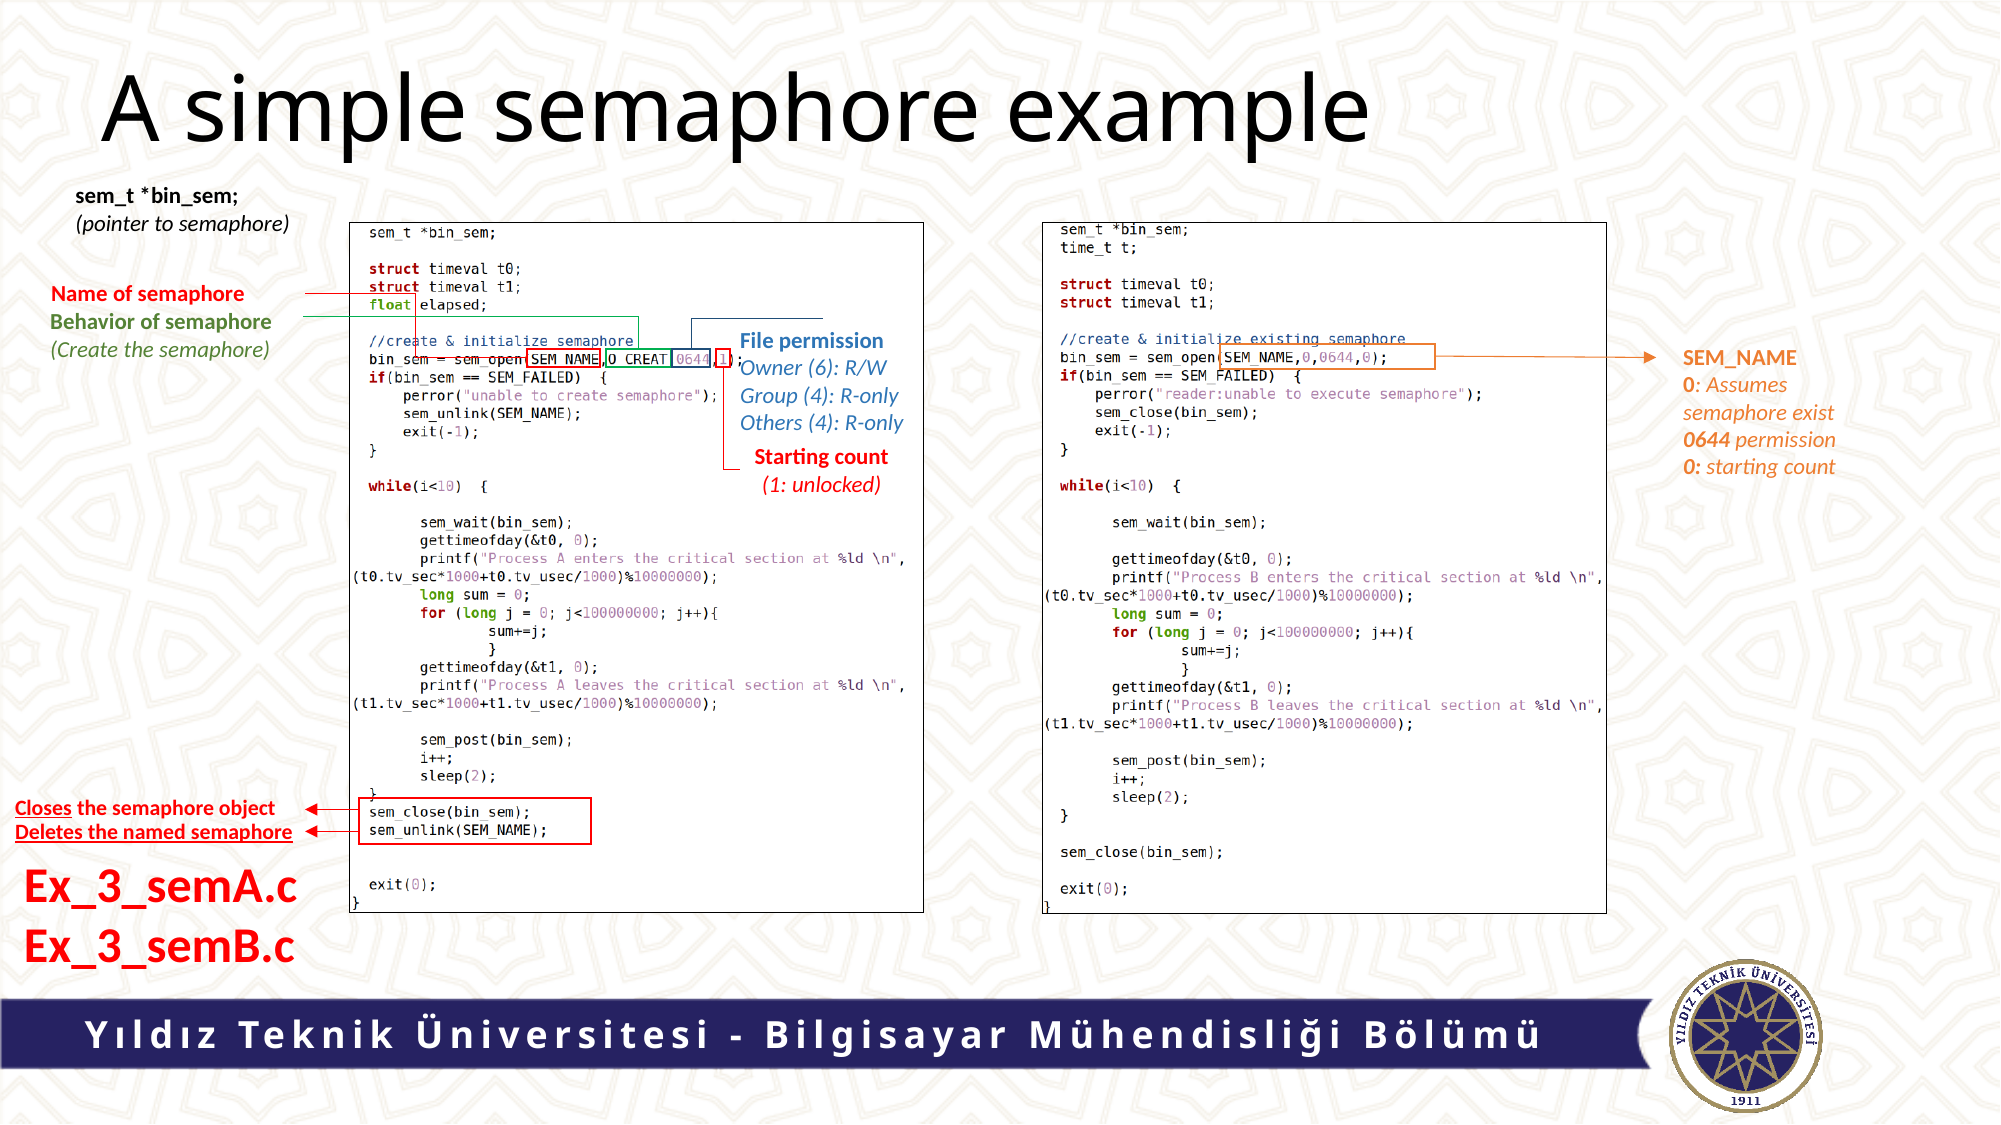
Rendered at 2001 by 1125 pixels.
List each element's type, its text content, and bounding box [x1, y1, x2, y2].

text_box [454, 165, 487, 501]
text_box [487, 293, 528, 358]
picture [0, 0, 2000, 1125]
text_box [679, 410, 783, 426]
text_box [741, 268, 772, 399]
text_box Closes the semaphore object [0, 786, 291, 810]
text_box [304, 293, 454, 358]
text_box Deletes the named semaphore [0, 810, 309, 852]
text_box Name of semaphore [36, 270, 260, 299]
text_box Ex_3_semA.c Ex_3_semB.c [9, 844, 363, 980]
text_box sem_t *bin_sem; (pointer to semaphore) [60, 173, 340, 244]
title A simple semaphore example [86, 2, 1812, 221]
footer Yıldız Teknik Üniversitesi - Bilgisayar Mühendisliği Bölümü [0, 998, 1628, 1069]
text_box SEM_NAME 0: Assumes semaphore exist 0644 permission 0: starting count [1668, 334, 1890, 487]
text_box Behavior of semaphore (Create the semaphore) [35, 299, 287, 369]
